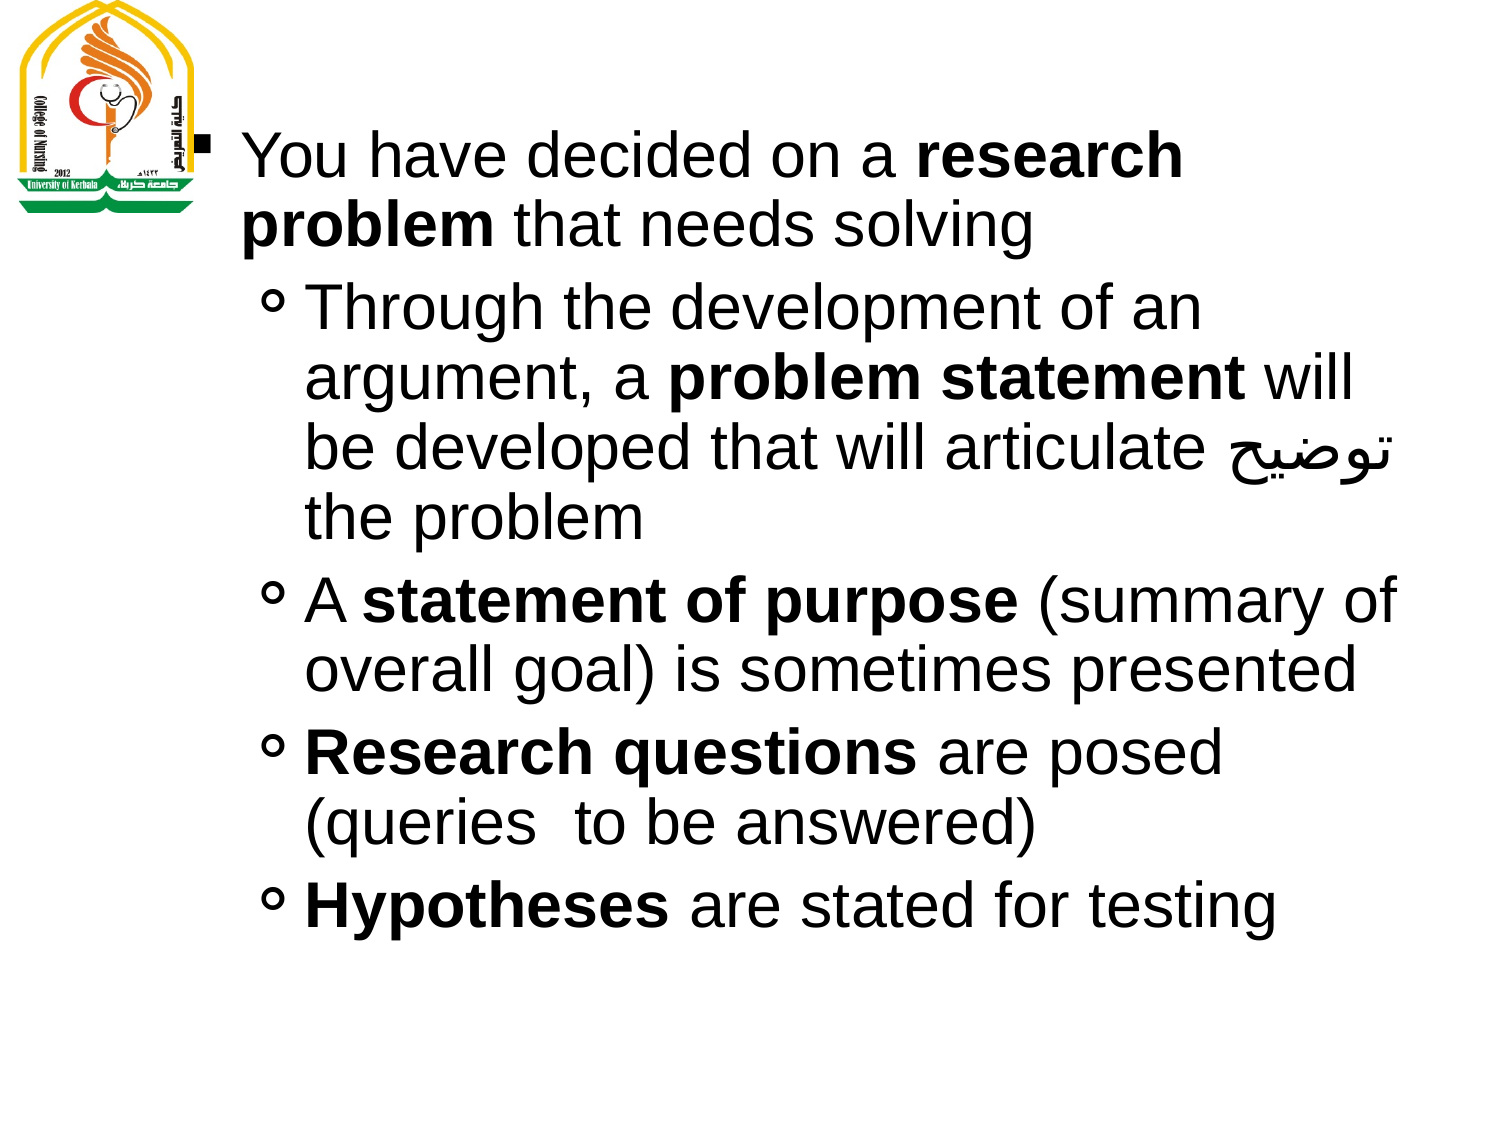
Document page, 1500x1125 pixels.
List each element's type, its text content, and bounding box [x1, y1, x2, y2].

list You have decided on a research problem that needs solving Through the development of an argument, a problem statement will be developed that will articulate توضيح the problem A statement of purpose (summary of overall goal) is sometimes presented Research questions are posed (queries to be answered) Hypotheses are stated for testing [171, 113, 1415, 982]
picture [17, 0, 194, 213]
